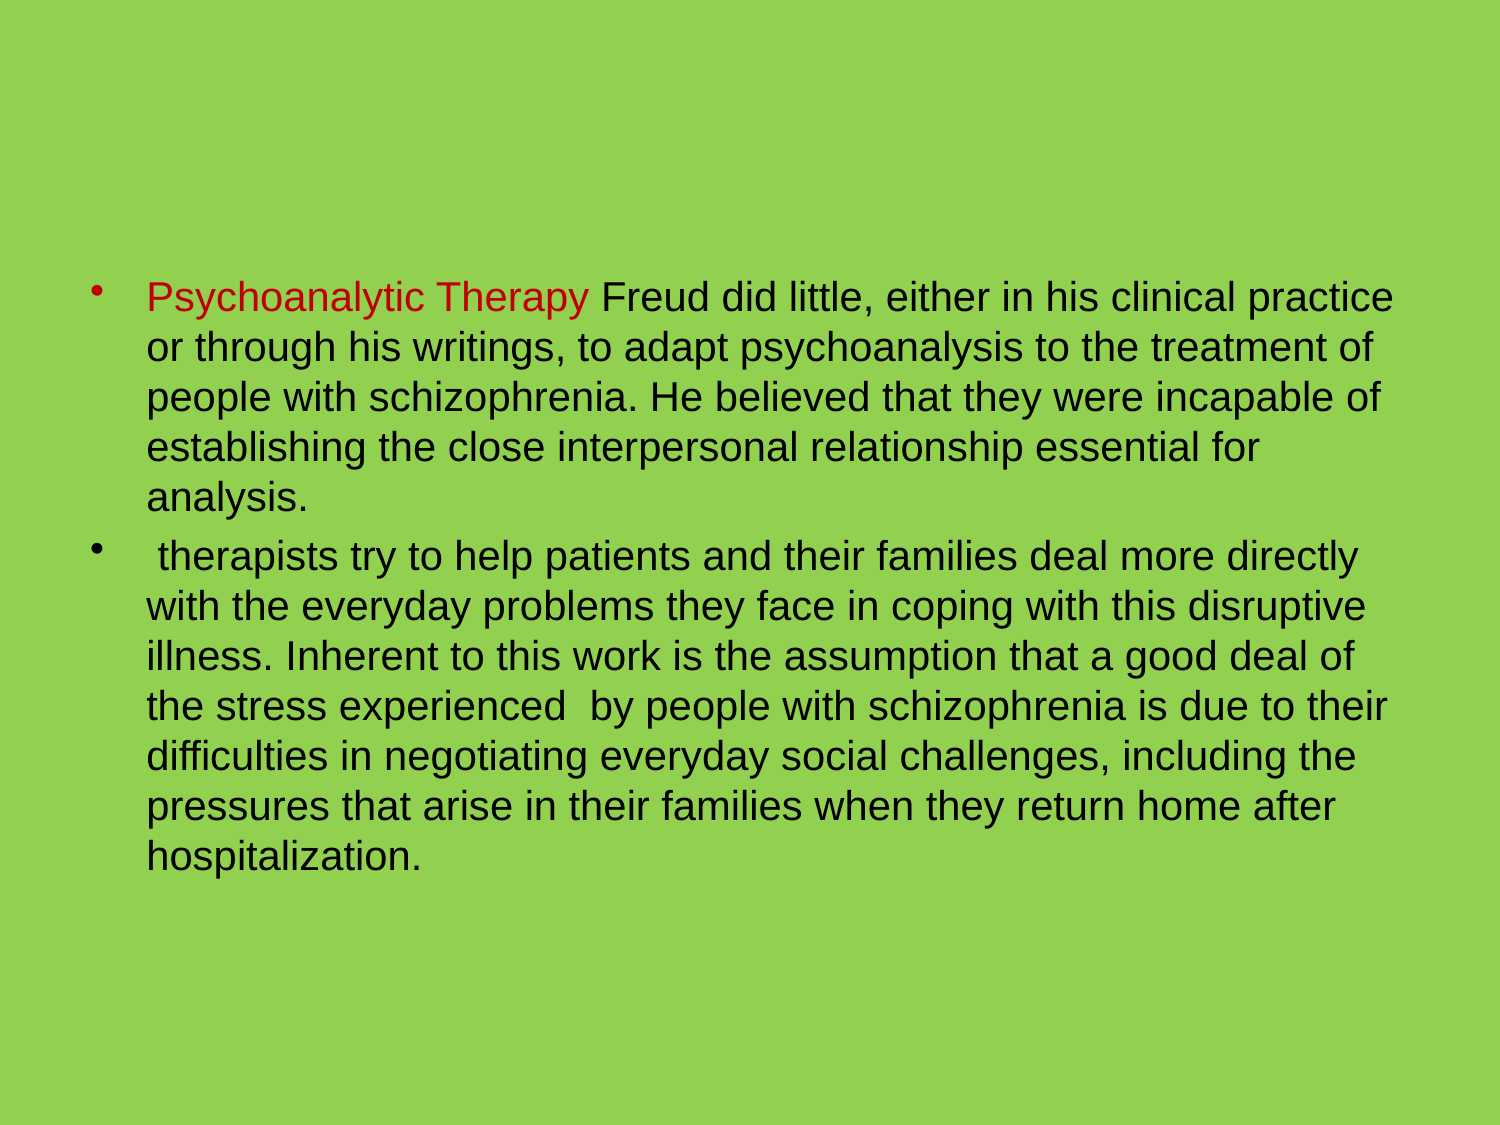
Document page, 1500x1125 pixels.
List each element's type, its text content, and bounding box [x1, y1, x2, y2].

list Psychoanalytic Therapy Freud did little, either in his clinical practice or through his writings, to adapt psychoanalysis to the treatment of people with schizophrenia. He believed that they were incapable of establishing the close interpersonal relationship essential for analysis. therapists try to help patients and their families deal more directly with the everyday problems they face in coping with this disruptive illness. Inherent to this work is the assumption that a good deal of the stress experienced by people with schizophrenia is due to their difficulties in negotiating everyday social challenges, including the pressures that arise in their families when they return home after hospitalization. [75, 262, 1425, 1005]
